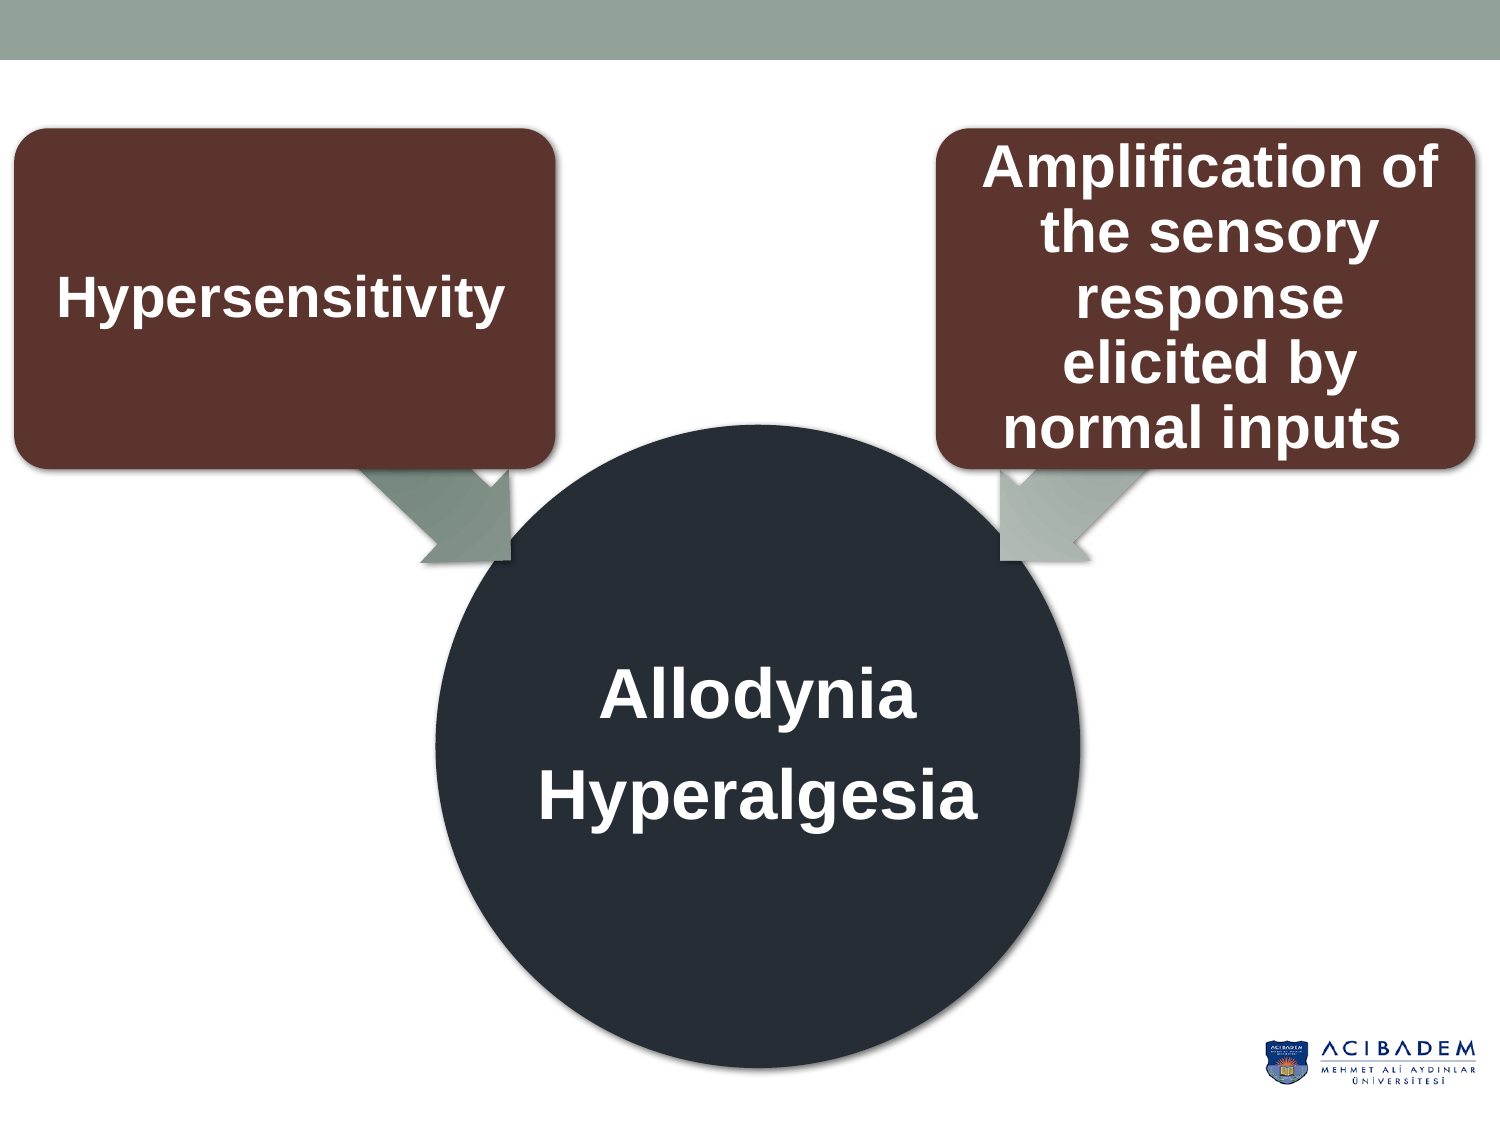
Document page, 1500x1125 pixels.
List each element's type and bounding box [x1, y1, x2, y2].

text_box [47, 0, 1468, 1125]
picture [1247, 1015, 1500, 1125]
